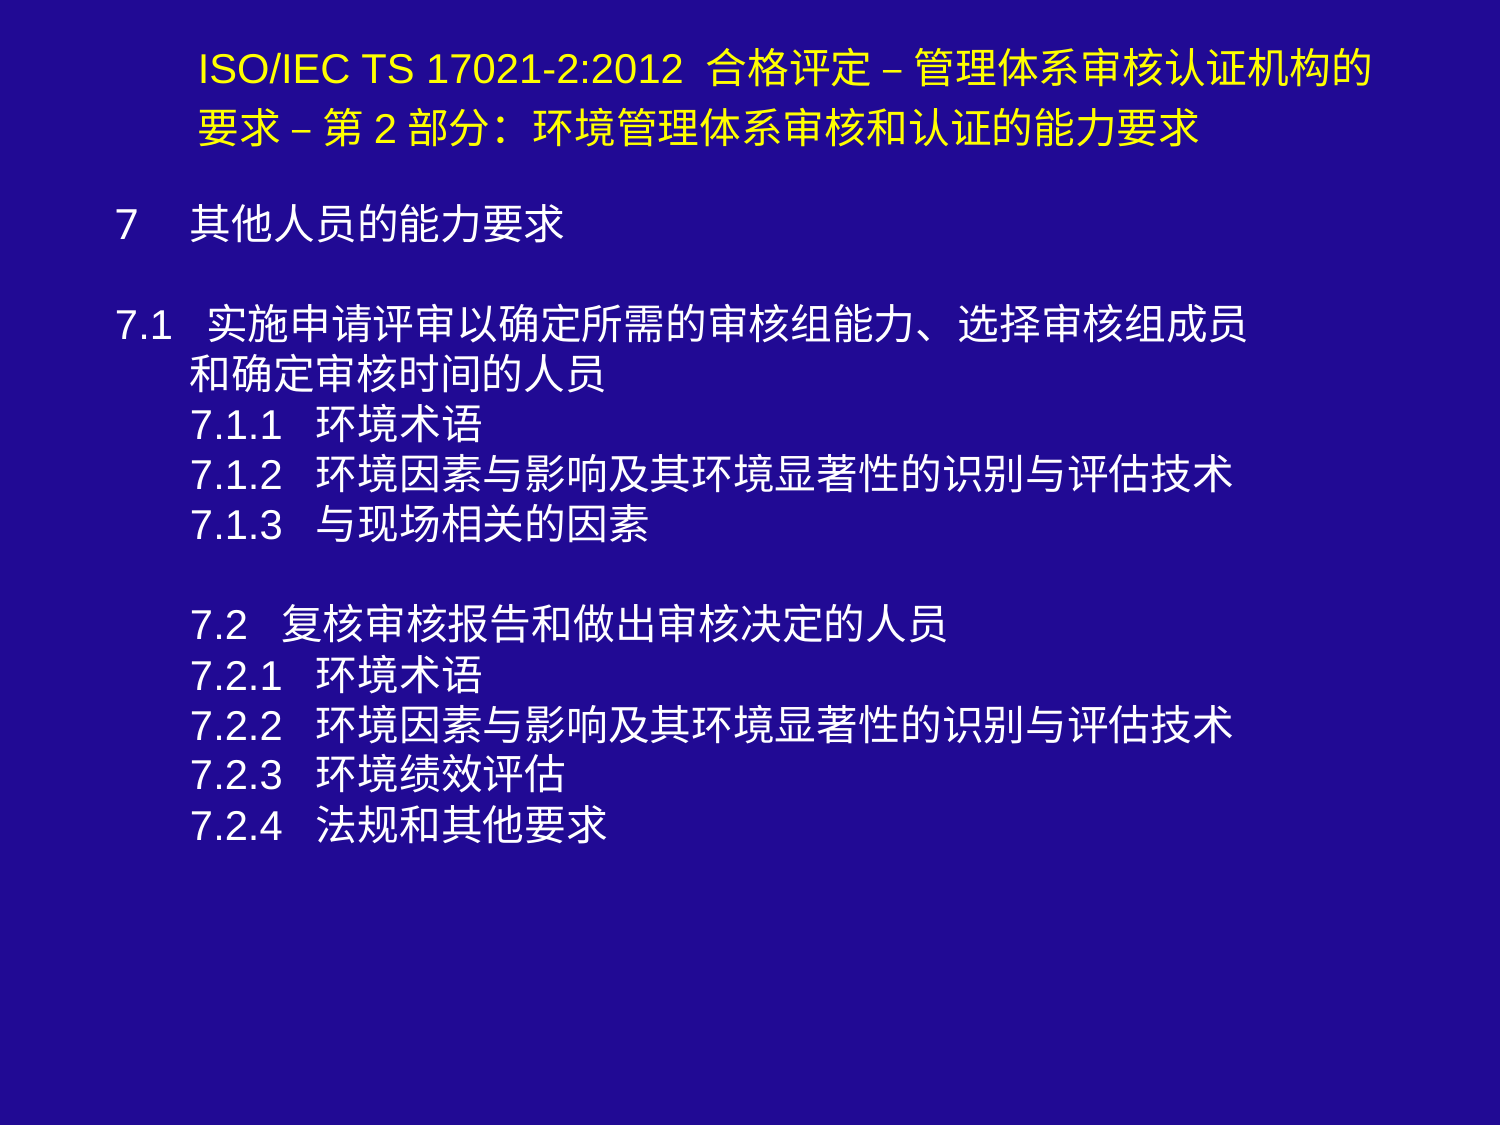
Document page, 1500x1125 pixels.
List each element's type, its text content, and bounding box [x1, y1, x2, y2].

text_box 其他人员的能力要求 7.1 实施申请评审以确定所需的审核组能力、选择审核组成员 和确定审核时间的人员 7.1.1 环境术语 7.1.2 环境因素与影响及其环境显著性的识别与评估技术 7.1.3 与现场相关的因素 7.2 复核审核报告和做出审核决定的人员 7.2.1 环境术语 7.2.2 环境因素与影响及其环境显著性的识别与评估技术 7.2.3 环境绩效评估 7.2.4 法规和其他要求 [100, 190, 1391, 856]
text_box ISO/IEC TS 17021-2:2012 合格评定 – 管理体系审核认证机构的要求 – 第2部分：环境管理体系审核和认证的能力要求 [183, 31, 1391, 152]
